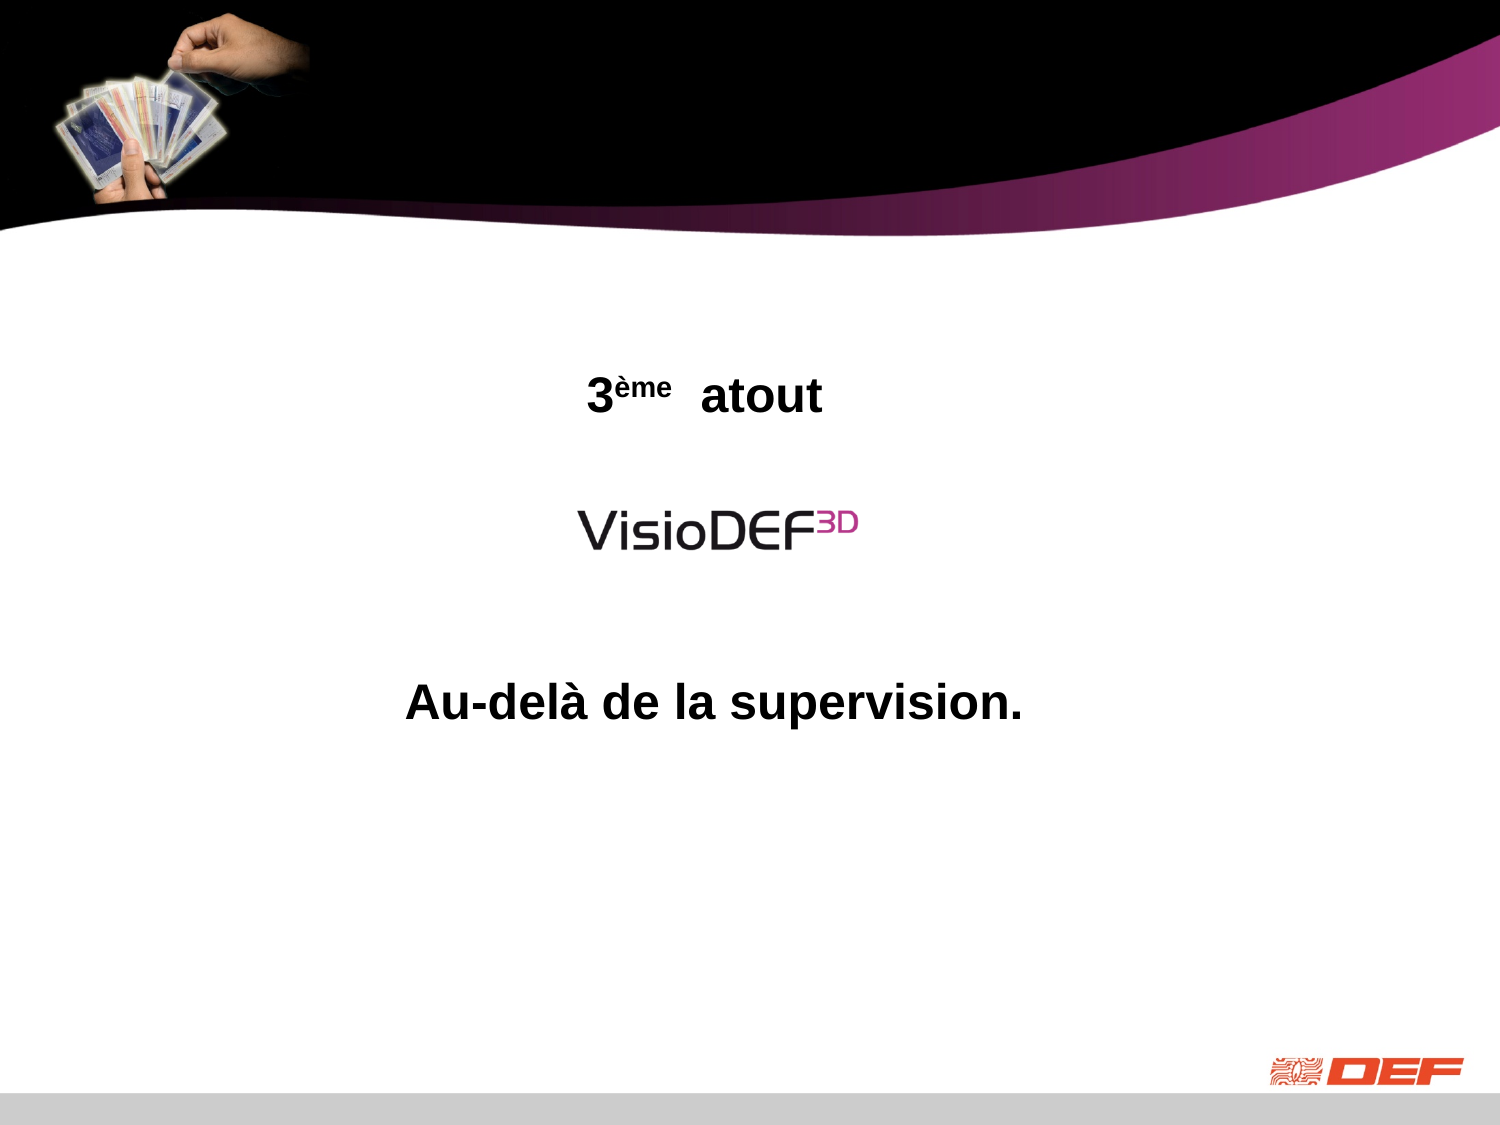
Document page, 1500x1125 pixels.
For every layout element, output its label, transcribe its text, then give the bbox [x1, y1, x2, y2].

text_box Au-delà de la supervision. [88, 668, 1341, 775]
text_box 3ème atout [419, 361, 999, 468]
picture [0, 0, 1500, 1125]
